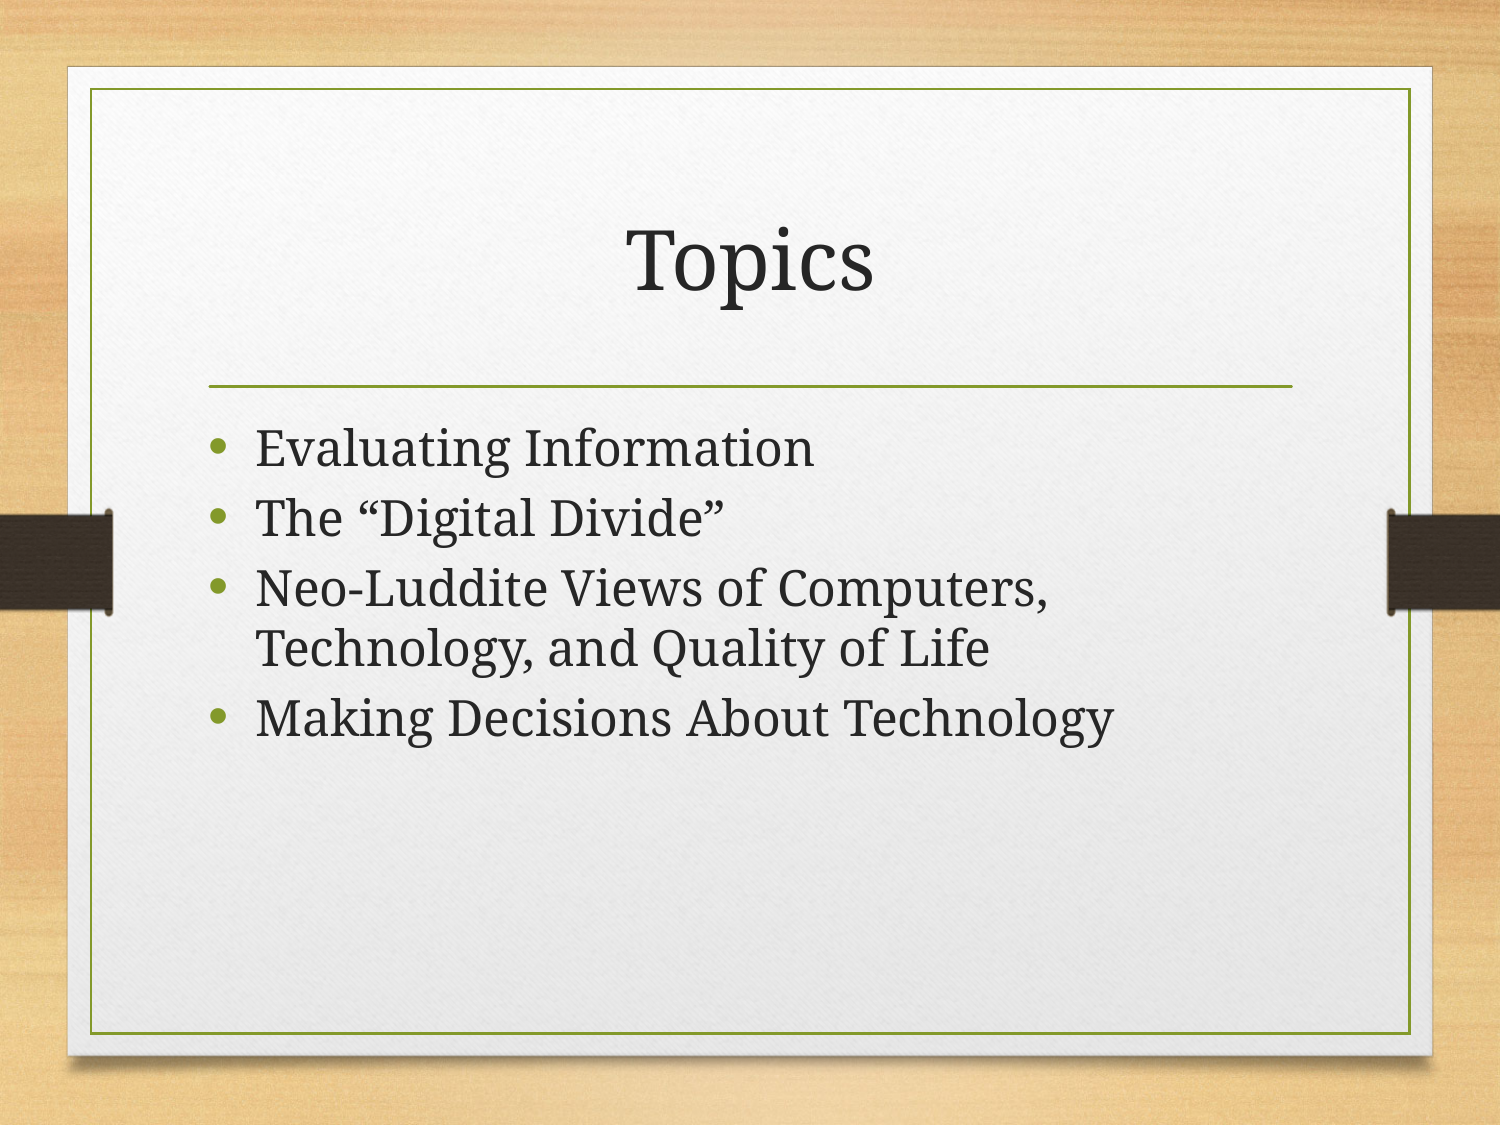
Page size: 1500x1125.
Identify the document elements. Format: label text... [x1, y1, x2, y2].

title Topics [193, 150, 1309, 365]
list Evaluating Information The “Digital Divide” Neo-Luddite Views of Computers, Technology, and Quality of Life Making Decisions About Technology [193, 408, 1309, 974]
picture [0, 0, 1500, 1125]
